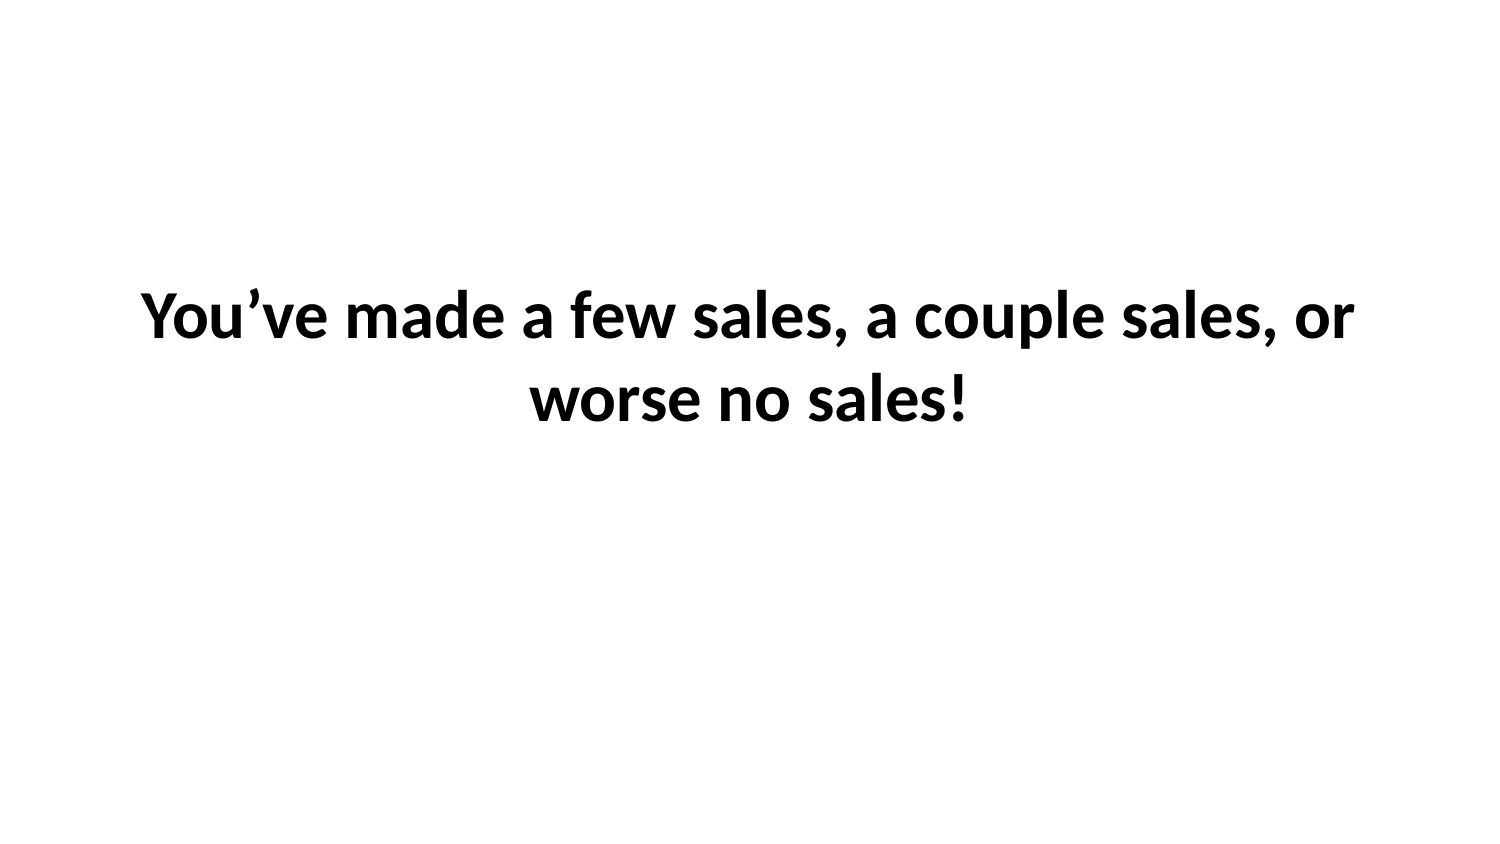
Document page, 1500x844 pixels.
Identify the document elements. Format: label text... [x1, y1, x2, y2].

title You’ve made a few sales, a couple sales, or worse no sales! [112, 262, 1388, 443]
